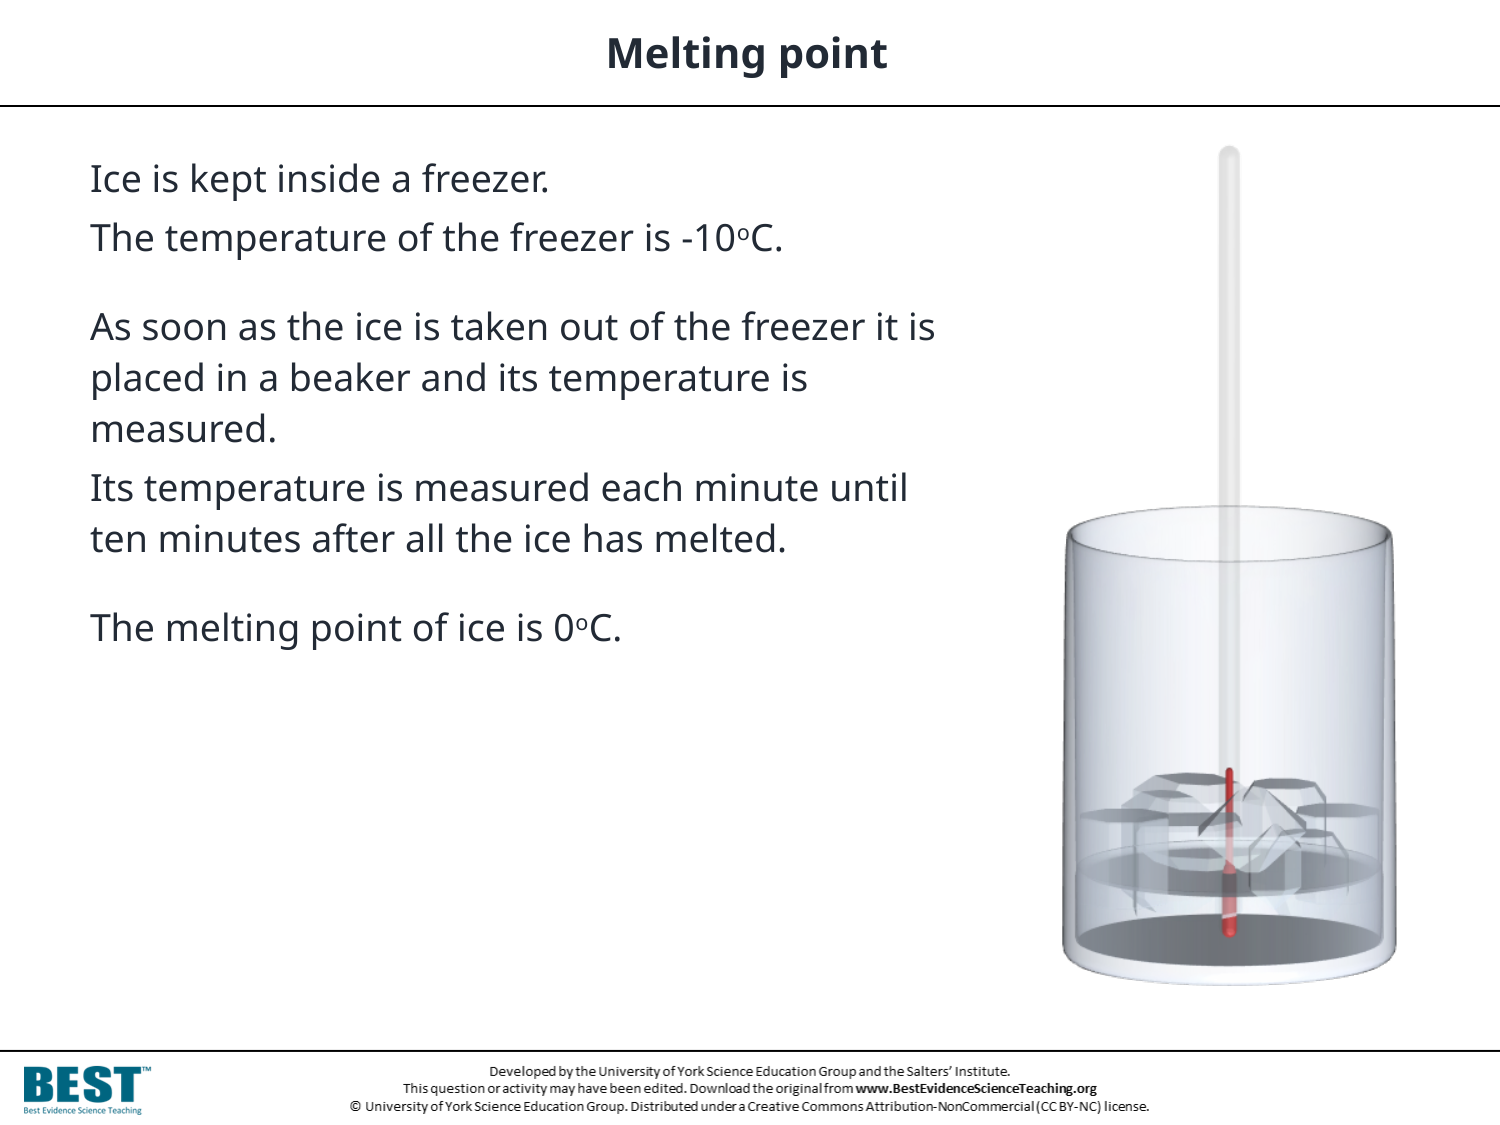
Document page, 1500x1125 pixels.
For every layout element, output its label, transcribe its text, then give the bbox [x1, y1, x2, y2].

text_box Melting point [23, 4, 1471, 99]
picture [0, 105, 1500, 1125]
